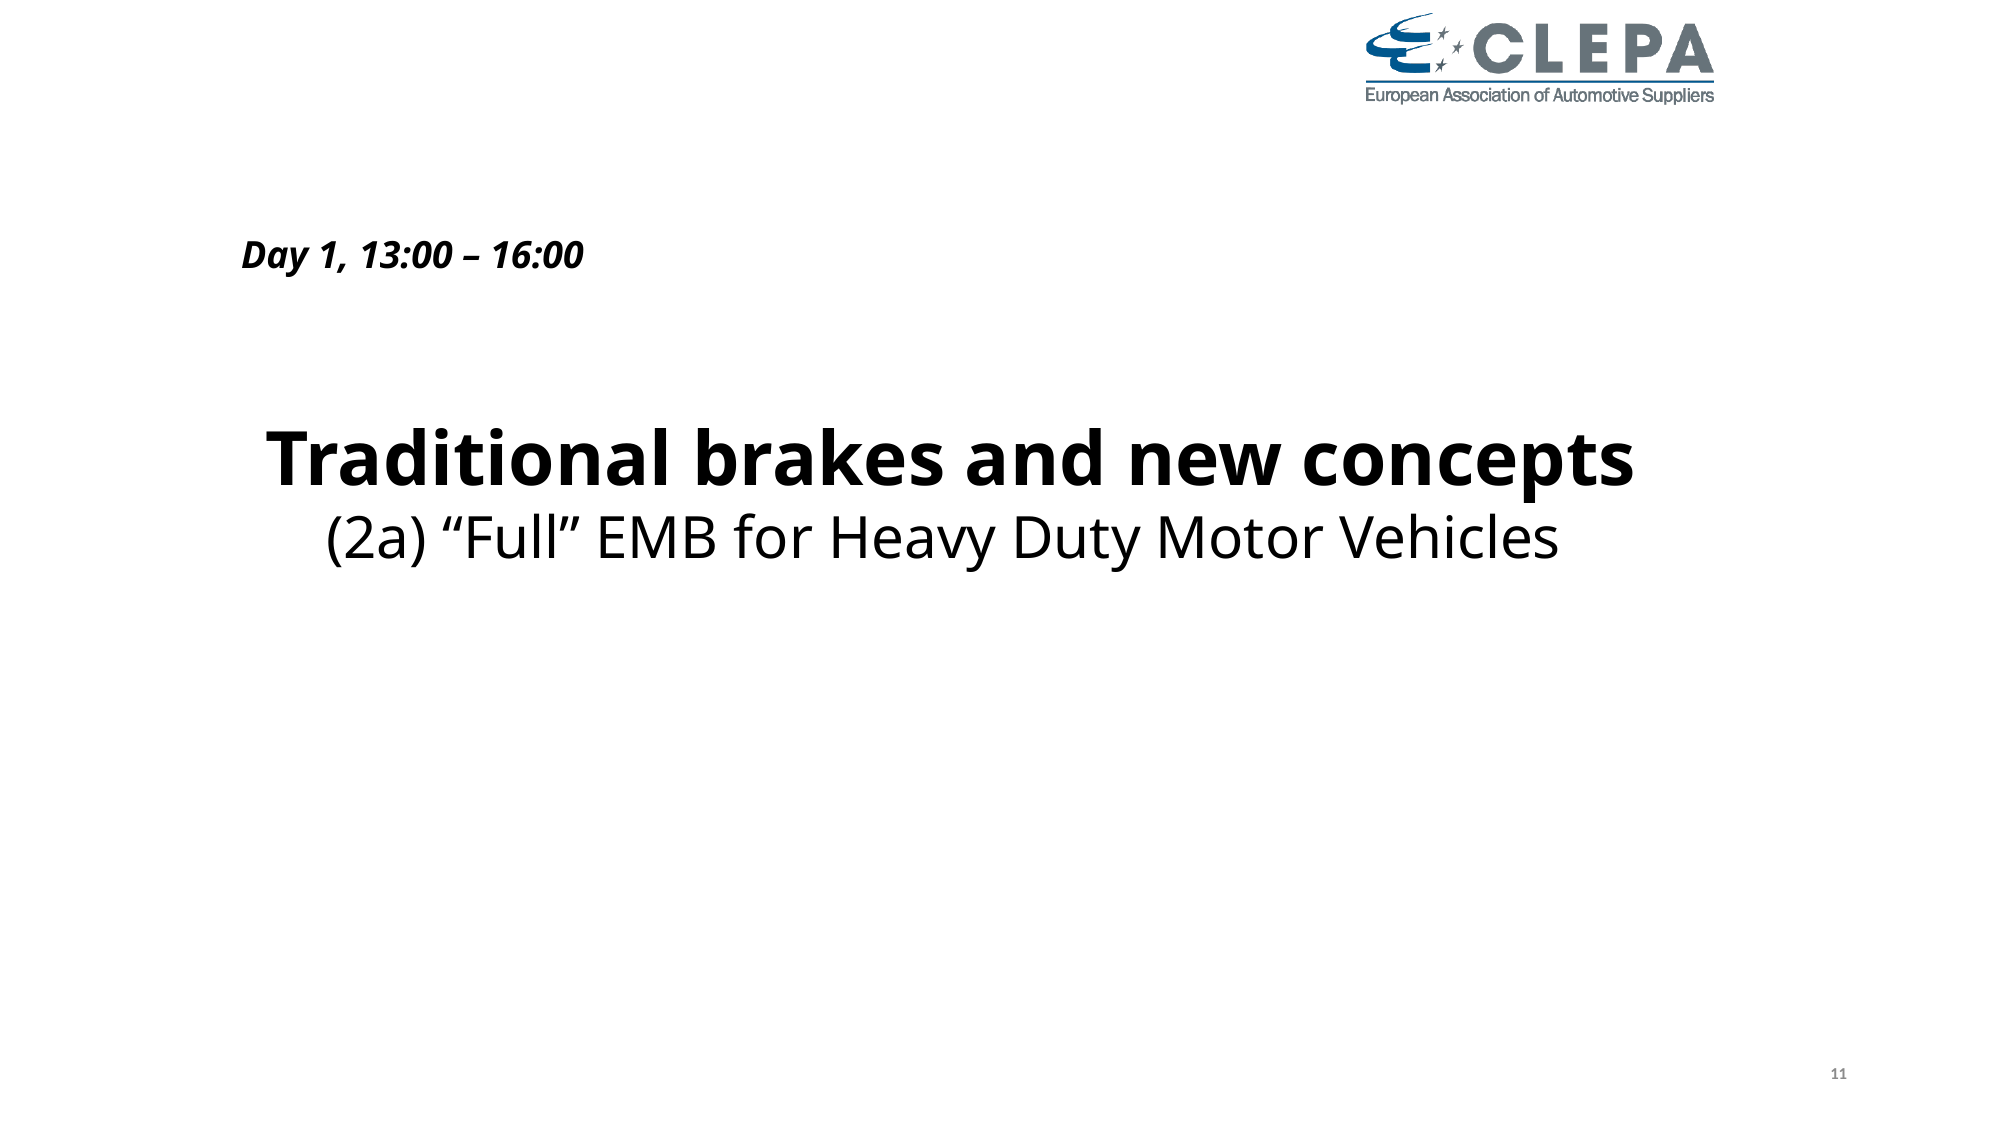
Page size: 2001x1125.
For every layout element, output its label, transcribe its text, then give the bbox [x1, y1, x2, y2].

text_box Traditional brakes and new concepts (2a) “Full” EMB for Heavy Duty Motor Vehicles [226, 402, 1677, 578]
slide_number 11 [1412, 1042, 1863, 1103]
text_box Day 1, 13:00 – 16:00 [226, 223, 1227, 284]
picture [1366, 13, 1714, 105]
